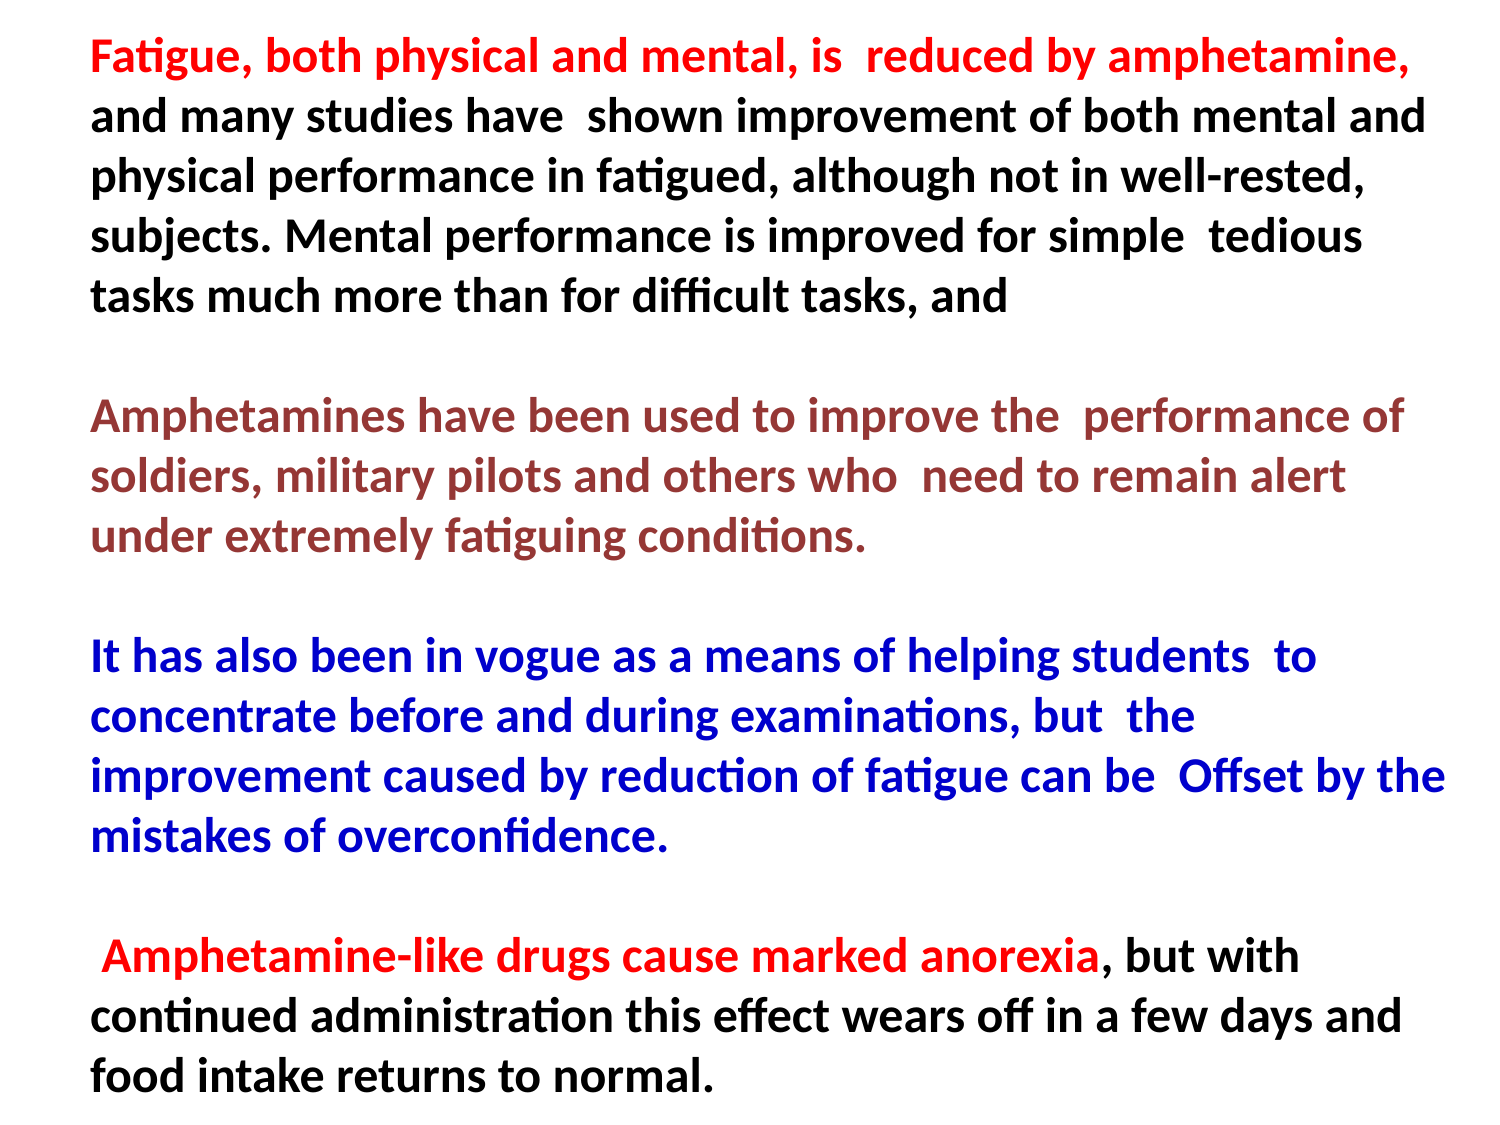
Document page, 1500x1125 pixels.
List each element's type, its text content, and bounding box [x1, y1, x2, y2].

title Fatigue, both physical and mental, is reduced by amphetamine, and many studies have shown improvement of both mental and physical performance in fatigued, although not in well-rested, subjects. Mental performance is improved for simple tedious tasks much more than for difficult tasks, and Amphetamines have been used to improve the performance of soldiers, military pilots and others who need to remain alert under extremely fatiguing conditions. It has also been in vogue as a means of helping students to concentrate before and during examinations, but the improvement caused by reduction of fatigue can be Offset by the mistakes of overconfidence. Amphetamine-like drugs cause marked anorexia, but with continued administration this effect wears off in a few days and food intake returns to normal. [75, 37, 1463, 1088]
